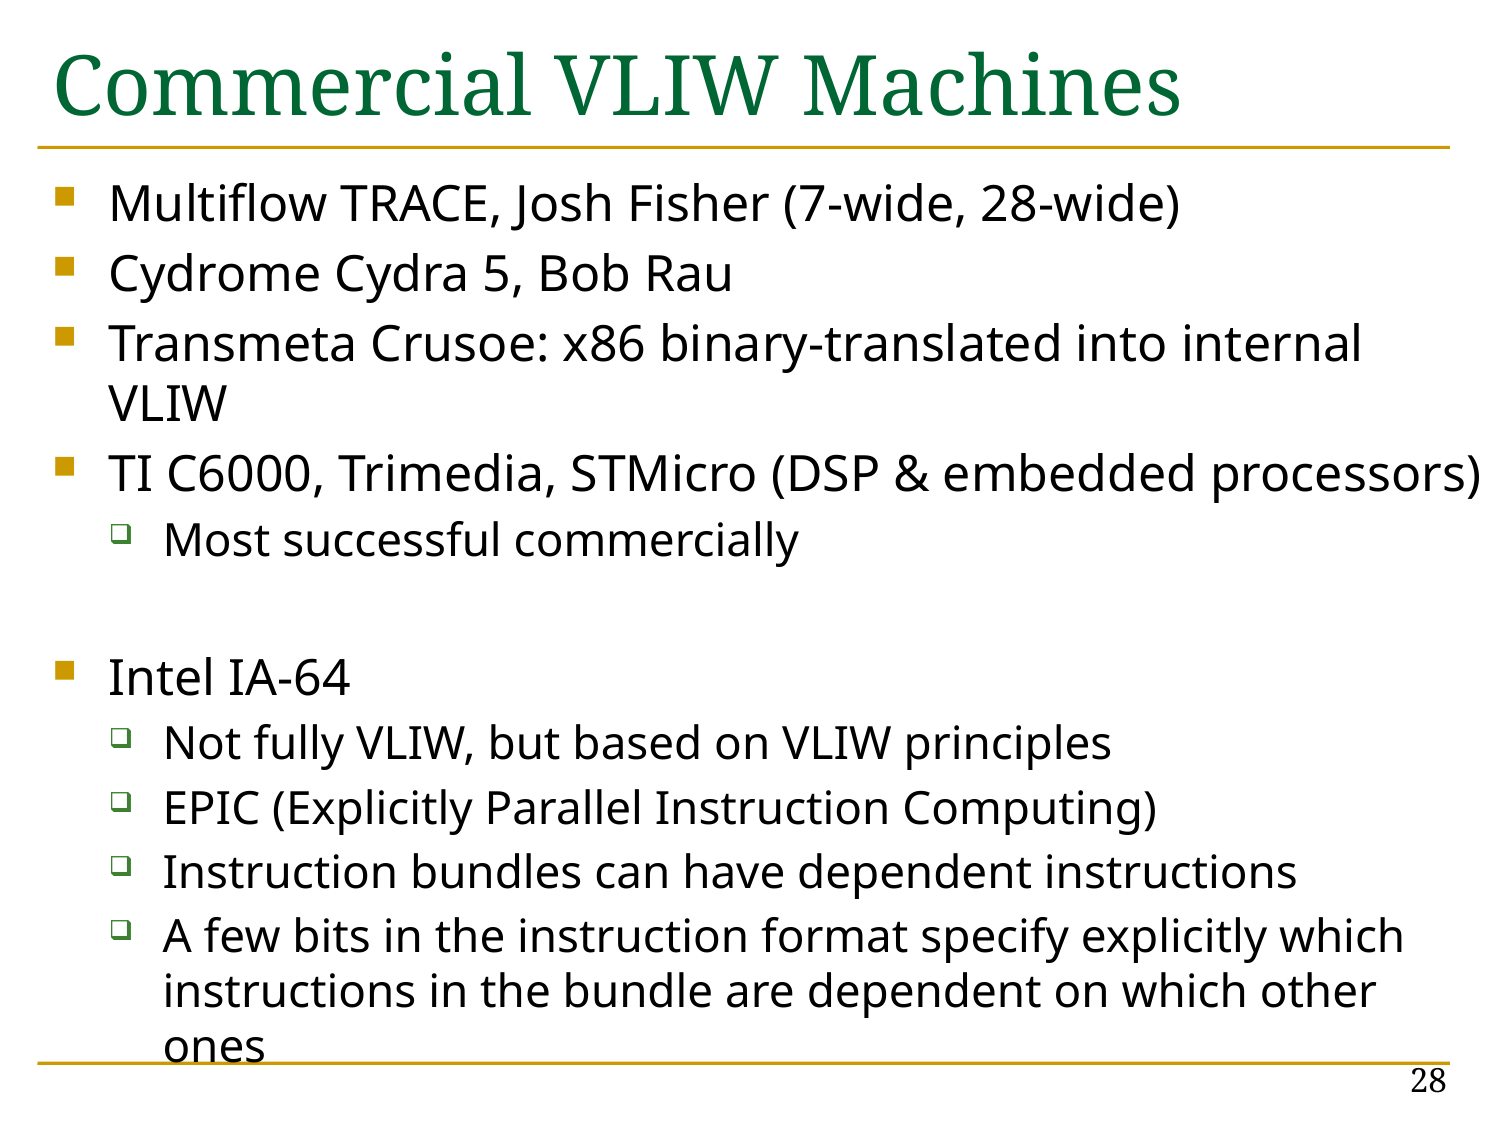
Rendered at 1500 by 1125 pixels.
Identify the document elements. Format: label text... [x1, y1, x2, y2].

list Multiflow TRACE, Josh Fisher (7-wide, 28-wide) Cydrome Cydra 5, Bob Rau Transmeta Crusoe: x86 binary-translated into internal VLIW TI C6000, Trimedia, STMicro (DSP & embedded processors) Most successful commercially Intel IA-64 Not fully VLIW, but based on VLIW principles EPIC (Explicitly Parallel Instruction Computing) Instruction bundles can have dependent instructions A few bits in the instruction format specify explicitly which instructions in the bundle are dependent on which other ones [37, 163, 1500, 1016]
title Commercial VLIW Machines [37, 24, 1450, 163]
slide_number 28 [1111, 1036, 1462, 1112]
